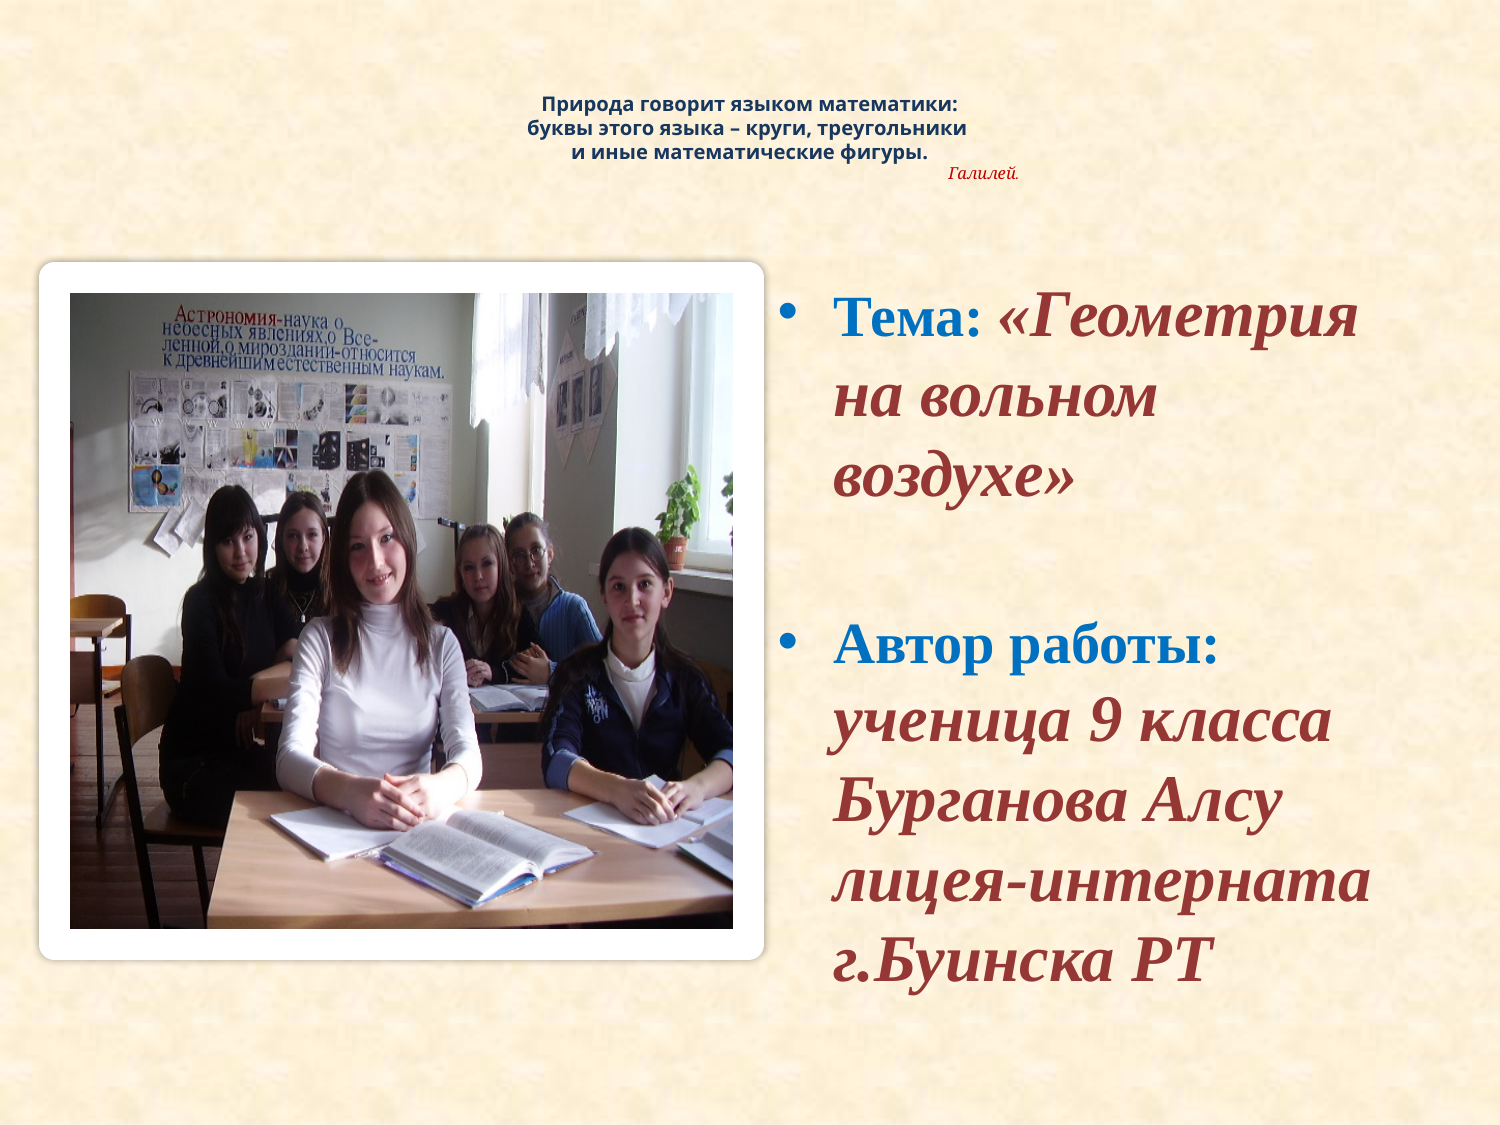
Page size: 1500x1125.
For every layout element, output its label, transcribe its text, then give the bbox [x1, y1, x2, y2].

title Природа говорит языком математики: буквы этого языка – круги, треугольники и иные математические фигуры. Галилей. [75, 45, 1425, 233]
list Тема: «Геометрия на вольном воздухе» Автор работы: ученица 9 класса Бурганова Алсу лицея-интерната г.Буинска РТ [762, 262, 1425, 1005]
picture [0, 0, 1500, 1125]
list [70, 292, 733, 930]
